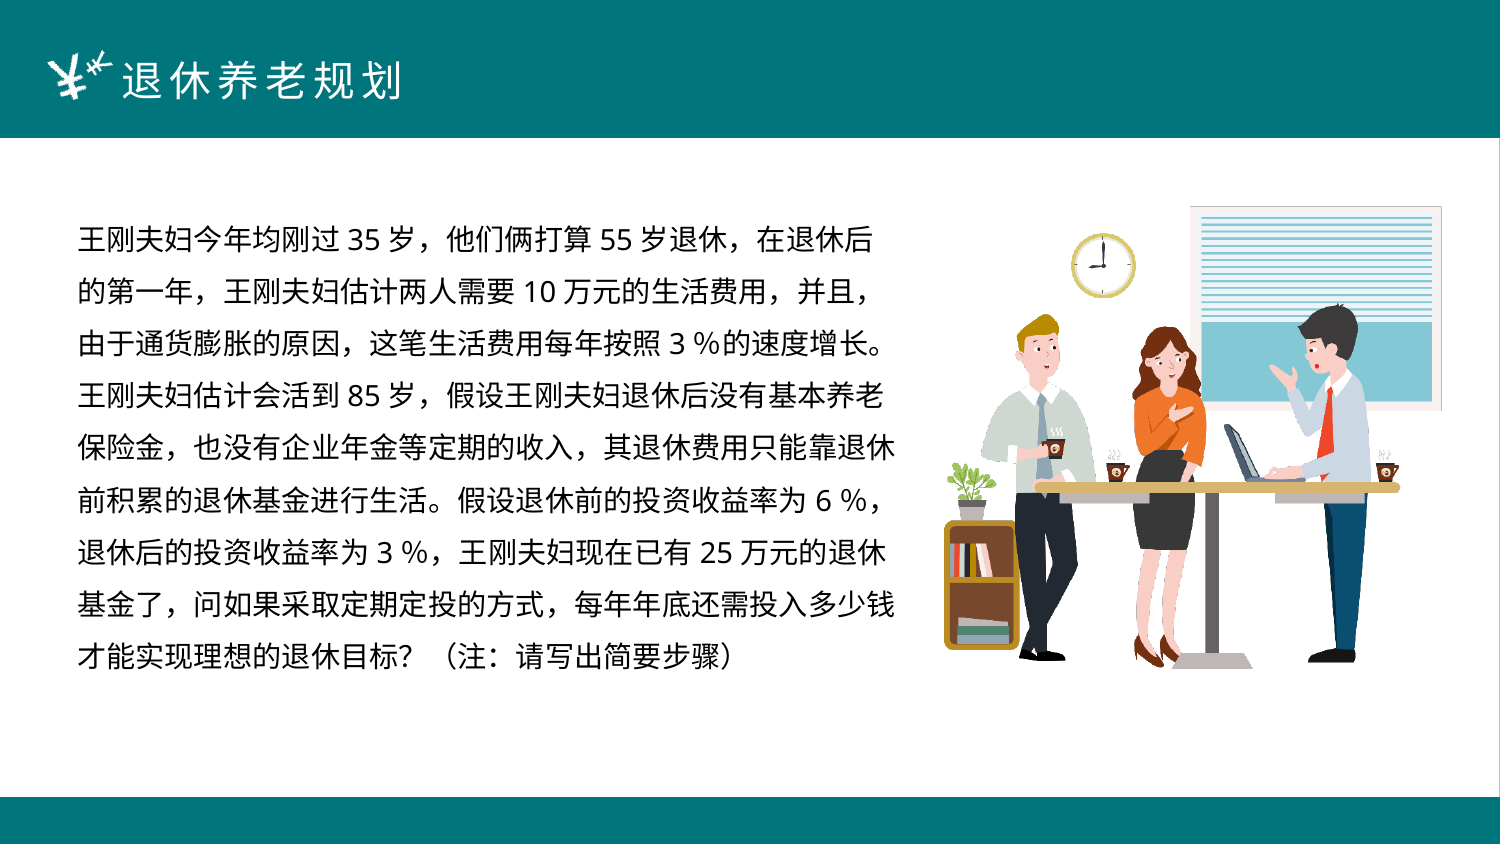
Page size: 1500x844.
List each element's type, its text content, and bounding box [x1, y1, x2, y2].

picture [899, 172, 1485, 758]
text_box 王刚夫妇今年均刚过35岁，他们俩打算55岁退休，在退休后的第一年，王刚夫妇估计两人需要10万元的生活费用，并且，由于通货膨胀的原因，这笔生活费用每年按照3％的速度增长。王刚夫妇估计会活到85岁，假设王刚夫妇退休后没有基本养老保险金，也没有企业年金等定期的收入，其退休费用只能靠退休前积累的退休基金进行生活。假设退休前的投资收益率为6％，退休后的投资收益率为3％，王刚夫妇现在已有25万元的退休基金了，问如果采取定期定投的方式，每年年底还需投入多少钱才能实现理想的退休目标？（注：请写出简要步骤） [62, 196, 899, 681]
